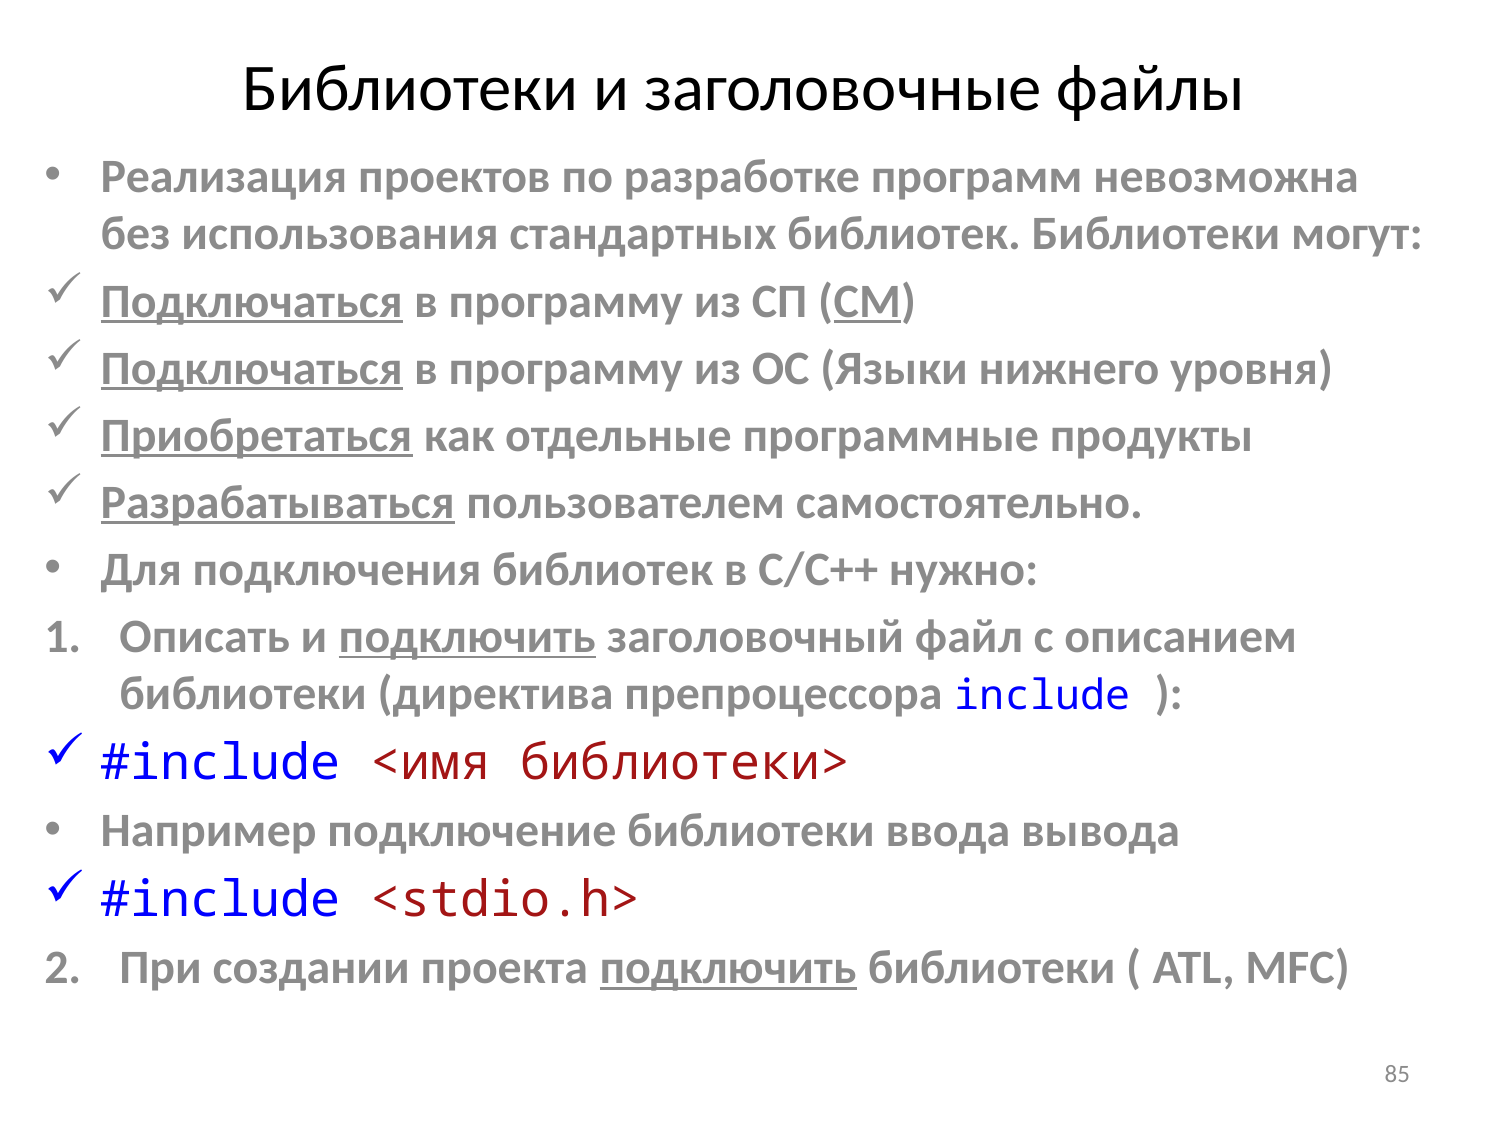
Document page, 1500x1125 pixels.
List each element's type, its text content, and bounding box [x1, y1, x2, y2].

text_box Реализация проектов по разработке программ невозможна без использования стандартных библиотек. Библиотеки могут: Подключаться в программу из СП (СМ) Подключаться в программу из ОС (Языки нижнего уровня) Приобретаться как отдельные программные продукты Разрабатываться пользователем самостоятельно. Для подключения библиотек в С/С++ нужно: Описать и подключить заголовочный файл с описанием библиотеки (директива препроцессора include ): #include <имя библиотеки> Например подключение библиотеки ввода вывода #include <stdio.h> При создании проекта подключить библиотеки ( ATL, MFC) [29, 137, 1453, 1035]
title Библиотеки и заголовочные файлы [135, 19, 1353, 137]
slide_number 85 [1074, 1042, 1425, 1103]
